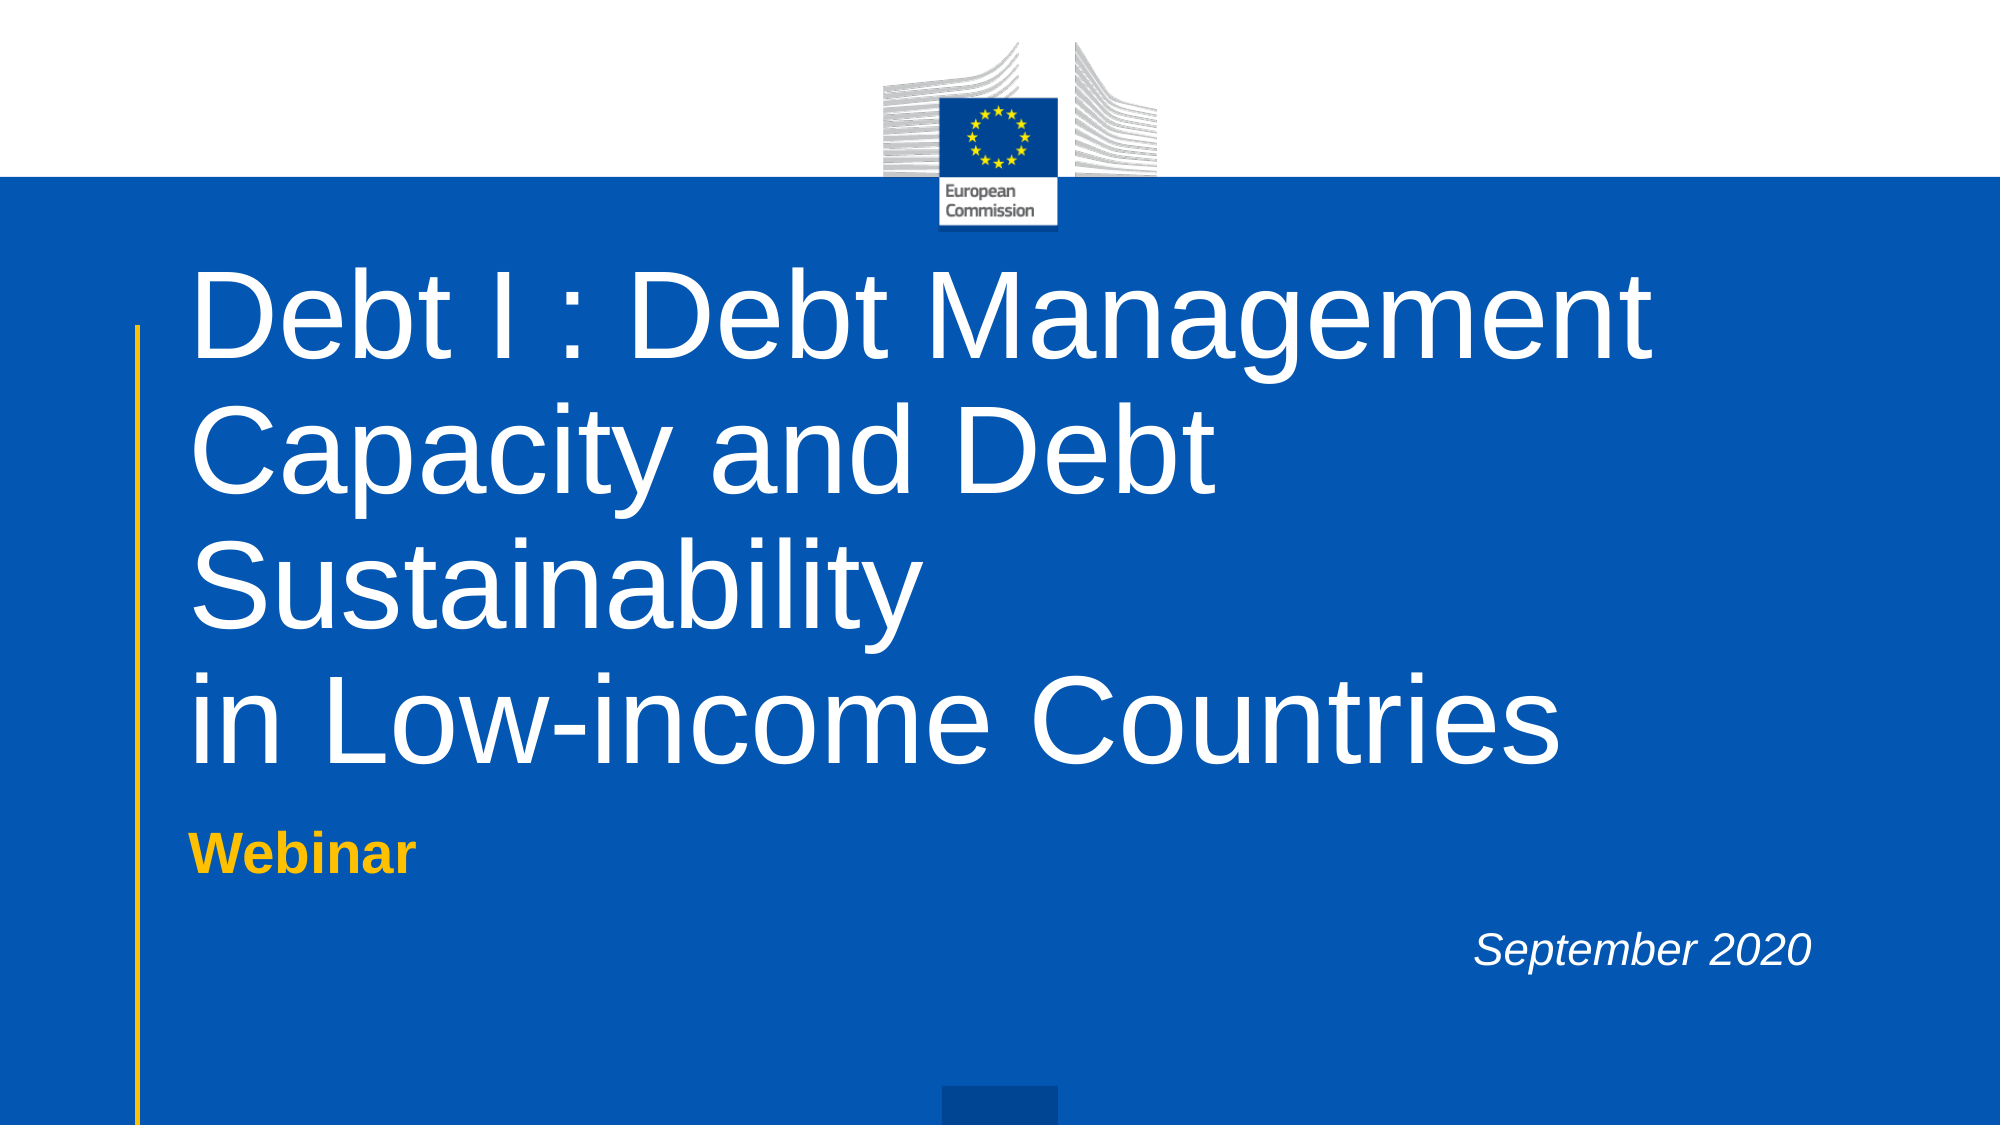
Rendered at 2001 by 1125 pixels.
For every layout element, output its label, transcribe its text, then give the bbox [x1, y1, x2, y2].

title Debt I : Debt Management Capacity and Debt Sustainability in Low-income Countries [173, 242, 2000, 641]
subtitle Webinar [173, 807, 1825, 956]
picture [883, 42, 1157, 232]
list September 2020 [999, 911, 1827, 999]
